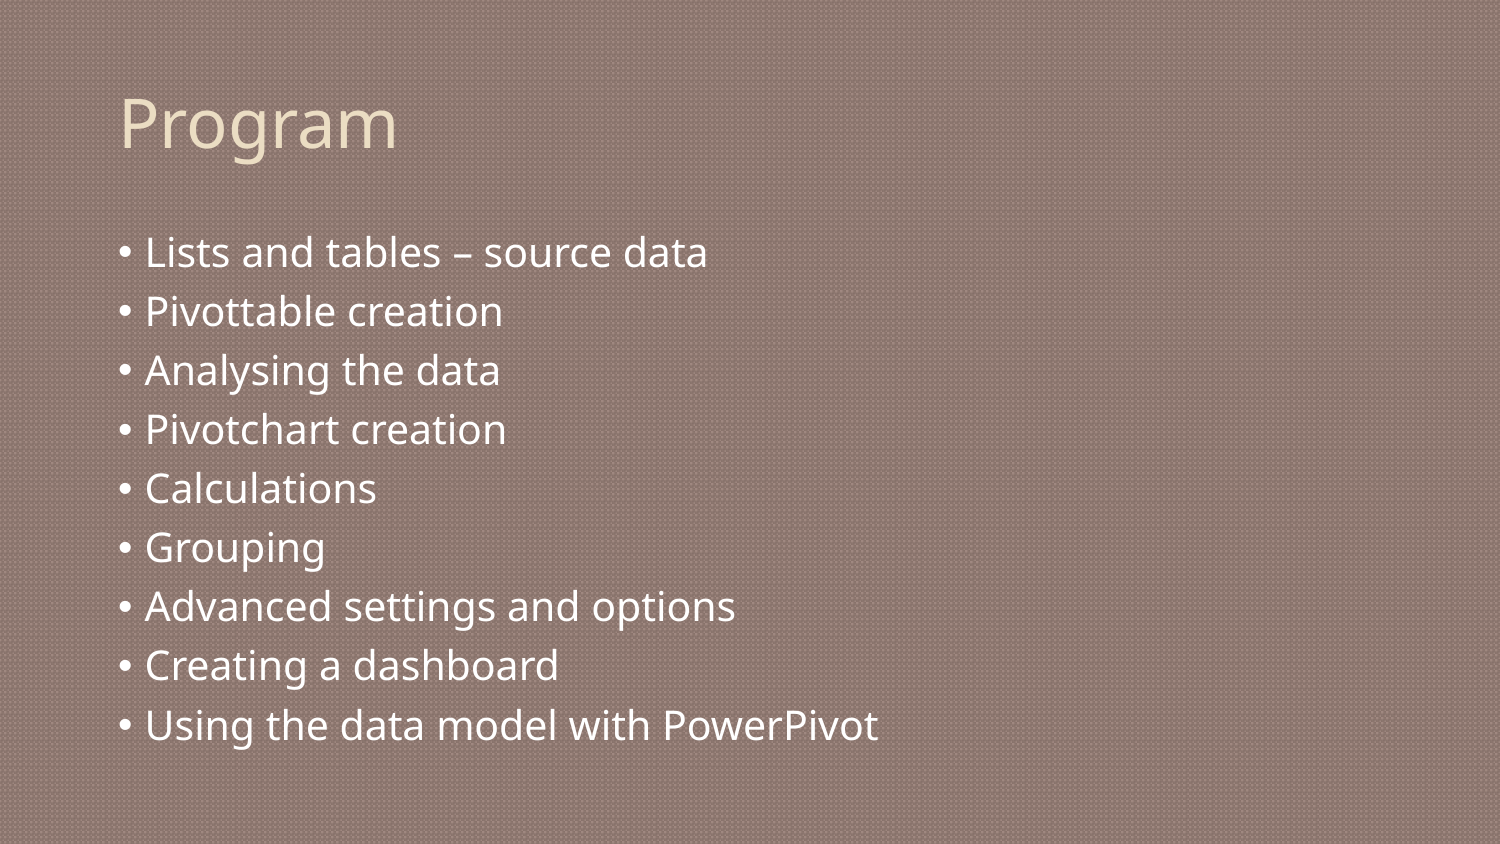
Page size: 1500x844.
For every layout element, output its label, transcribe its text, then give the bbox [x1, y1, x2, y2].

list Lists and tables – source data Pivottable creation Analysing the data Pivotchart creation Calculations Grouping Advanced settings and options Creating a dashboard Using the data model with PowerPivot [103, 224, 1397, 760]
title Program [103, 44, 1397, 208]
